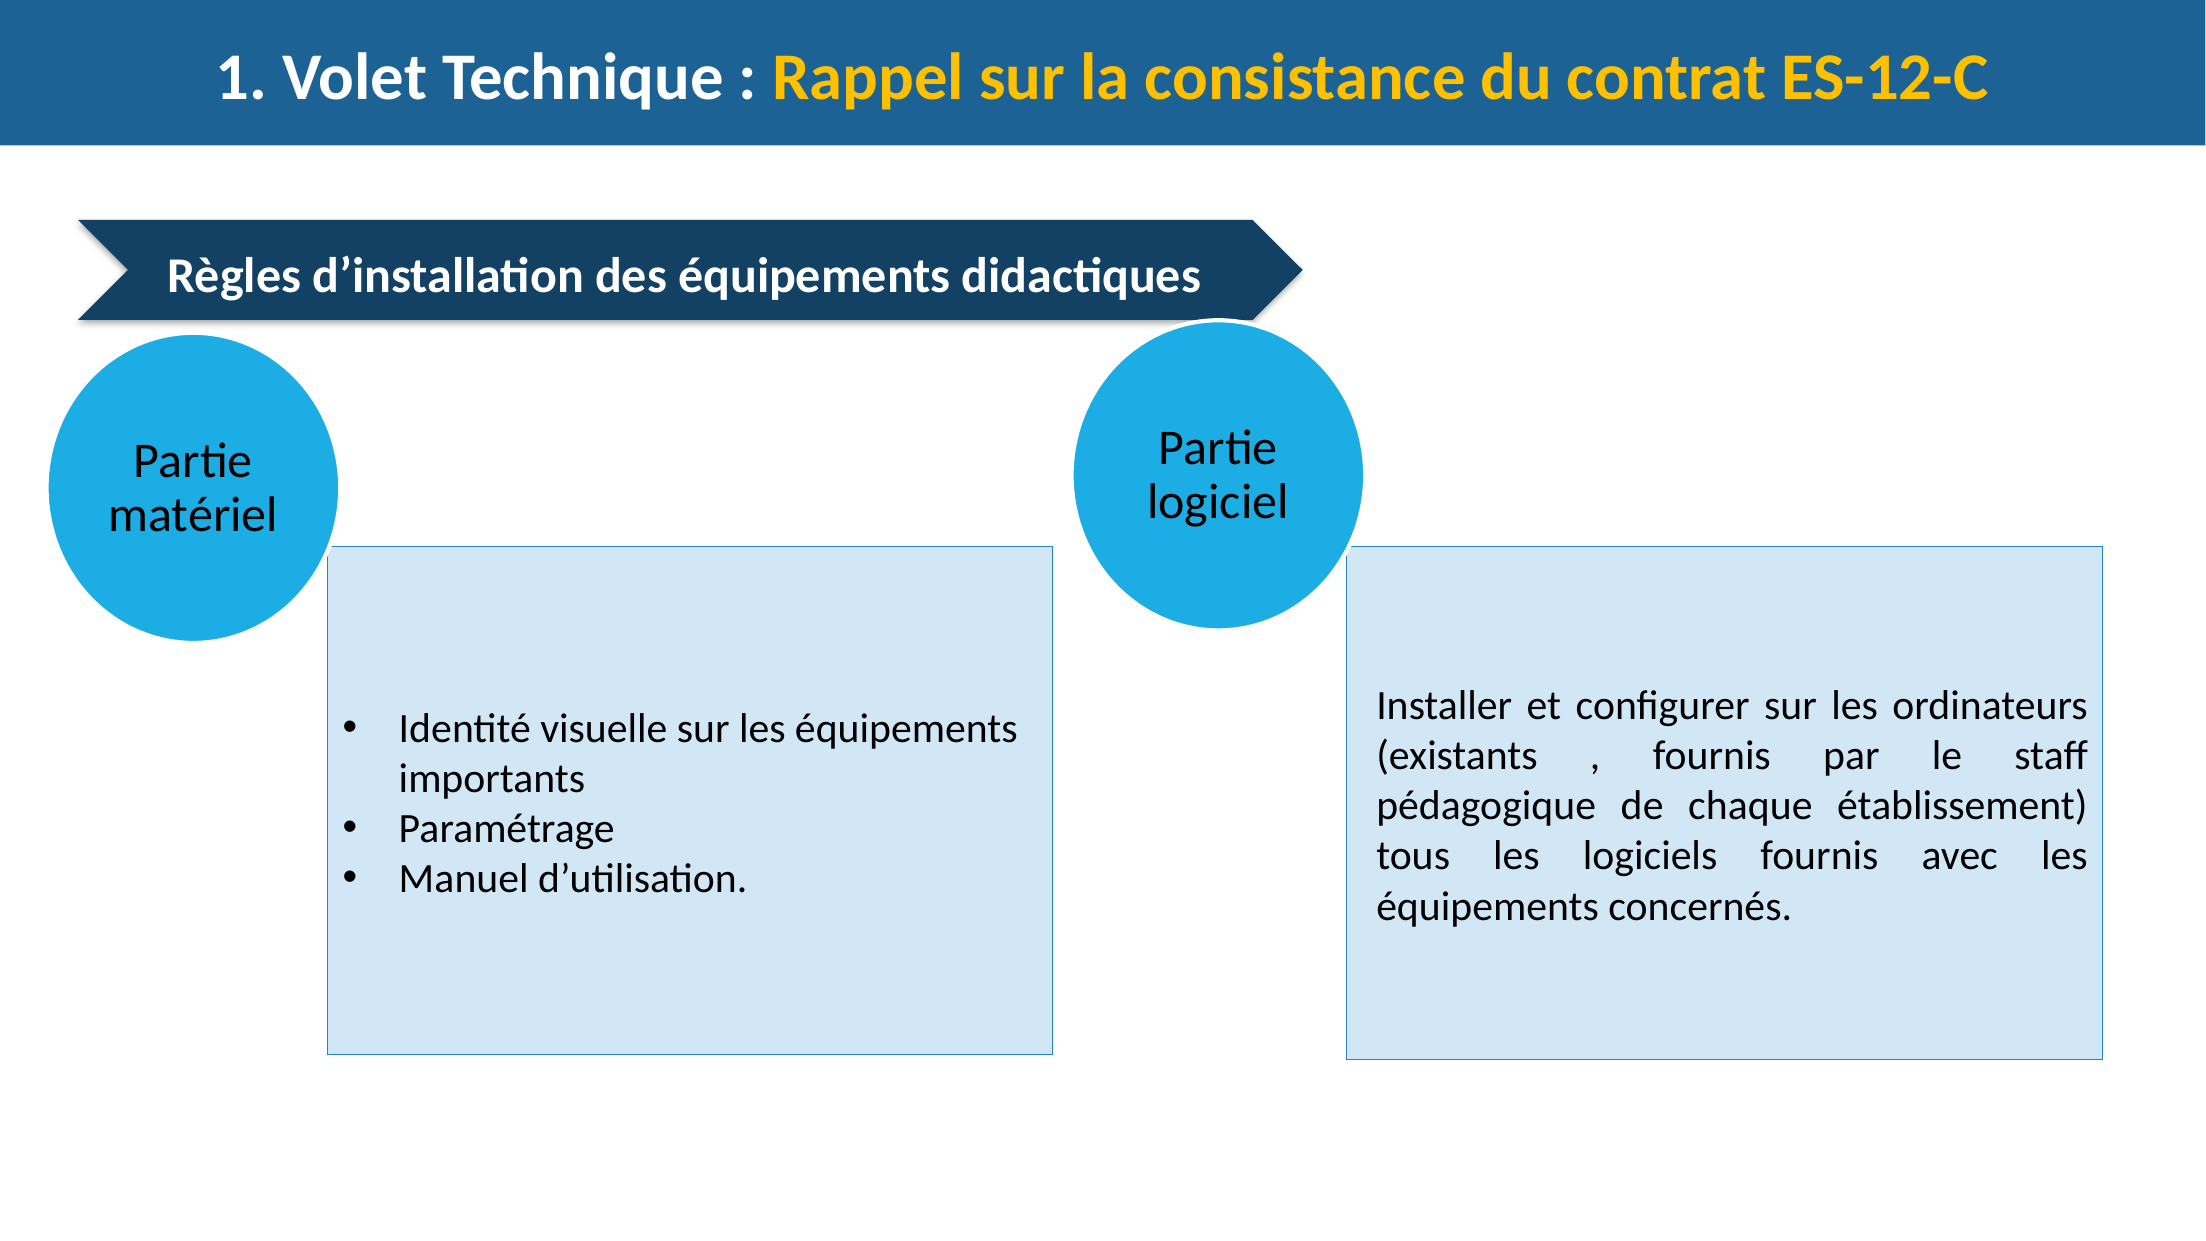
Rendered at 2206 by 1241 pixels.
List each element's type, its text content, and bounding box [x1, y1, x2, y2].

text_box Règles d’installation des équipements didactiques [78, 219, 1303, 320]
text_box 1. Volet Technique : Rappel sur la consistance du contrat ES-12-C [0, 0, 2206, 147]
text_box Installer et configurer sur les ordinateurs (existants , fournis par le staff pédagogique de chaque établissement) tous les logiciels fournis avec les équipements concernés. [1346, 546, 2103, 1060]
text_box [46, 332, 341, 644]
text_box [1071, 319, 1366, 631]
text_box Identité visuelle sur les équipements importants Paramétrage Manuel d’utilisation. [327, 546, 1053, 1055]
